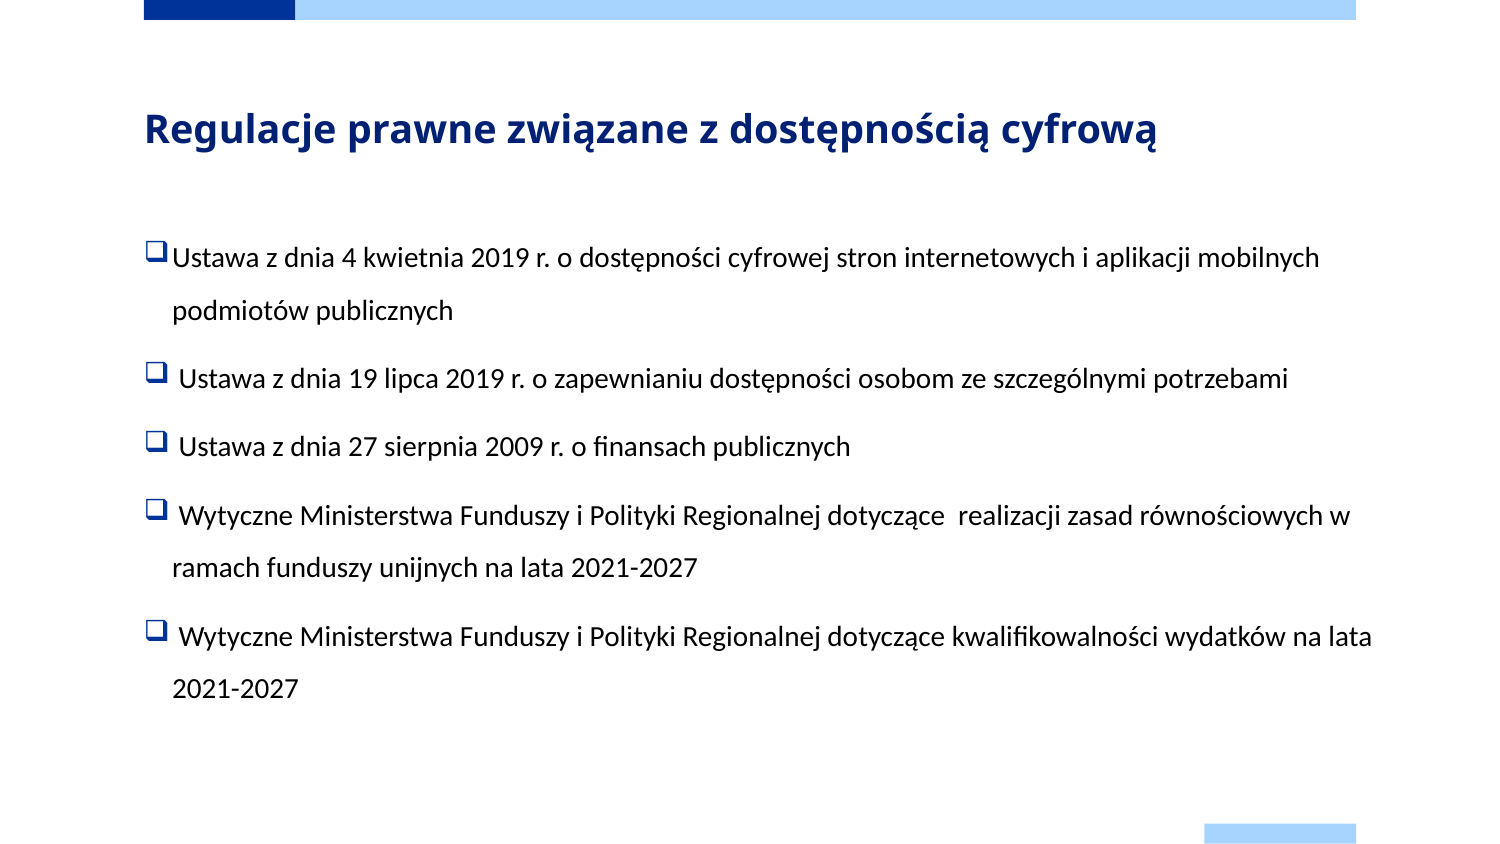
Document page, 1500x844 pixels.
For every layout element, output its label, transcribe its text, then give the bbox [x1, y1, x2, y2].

title Regulacje prawne związane z dostępnością cyfrową [143, 100, 1357, 220]
list Ustawa z dnia 4 kwietnia 2019 r. o dostępności cyfrowej stron internetowych i aplikacji mobilnych podmiotów publicznych Ustawa z dnia 19 lipca 2019 r. o zapewnianiu dostępności osobom ze szczególnymi potrzebami Ustawa z dnia 27 sierpnia 2009 r. o finansach publicznych Wytyczne Ministerstwa Funduszy i Polityki Regionalnej dotyczące realizacji zasad równościowych w ramach funduszy unijnych na lata 2021-2027 Wytyczne Ministerstwa Funduszy i Polityki Regionalnej dotyczące kwalifikowalności wydatków na lata 2021-2027 [143, 220, 1412, 812]
